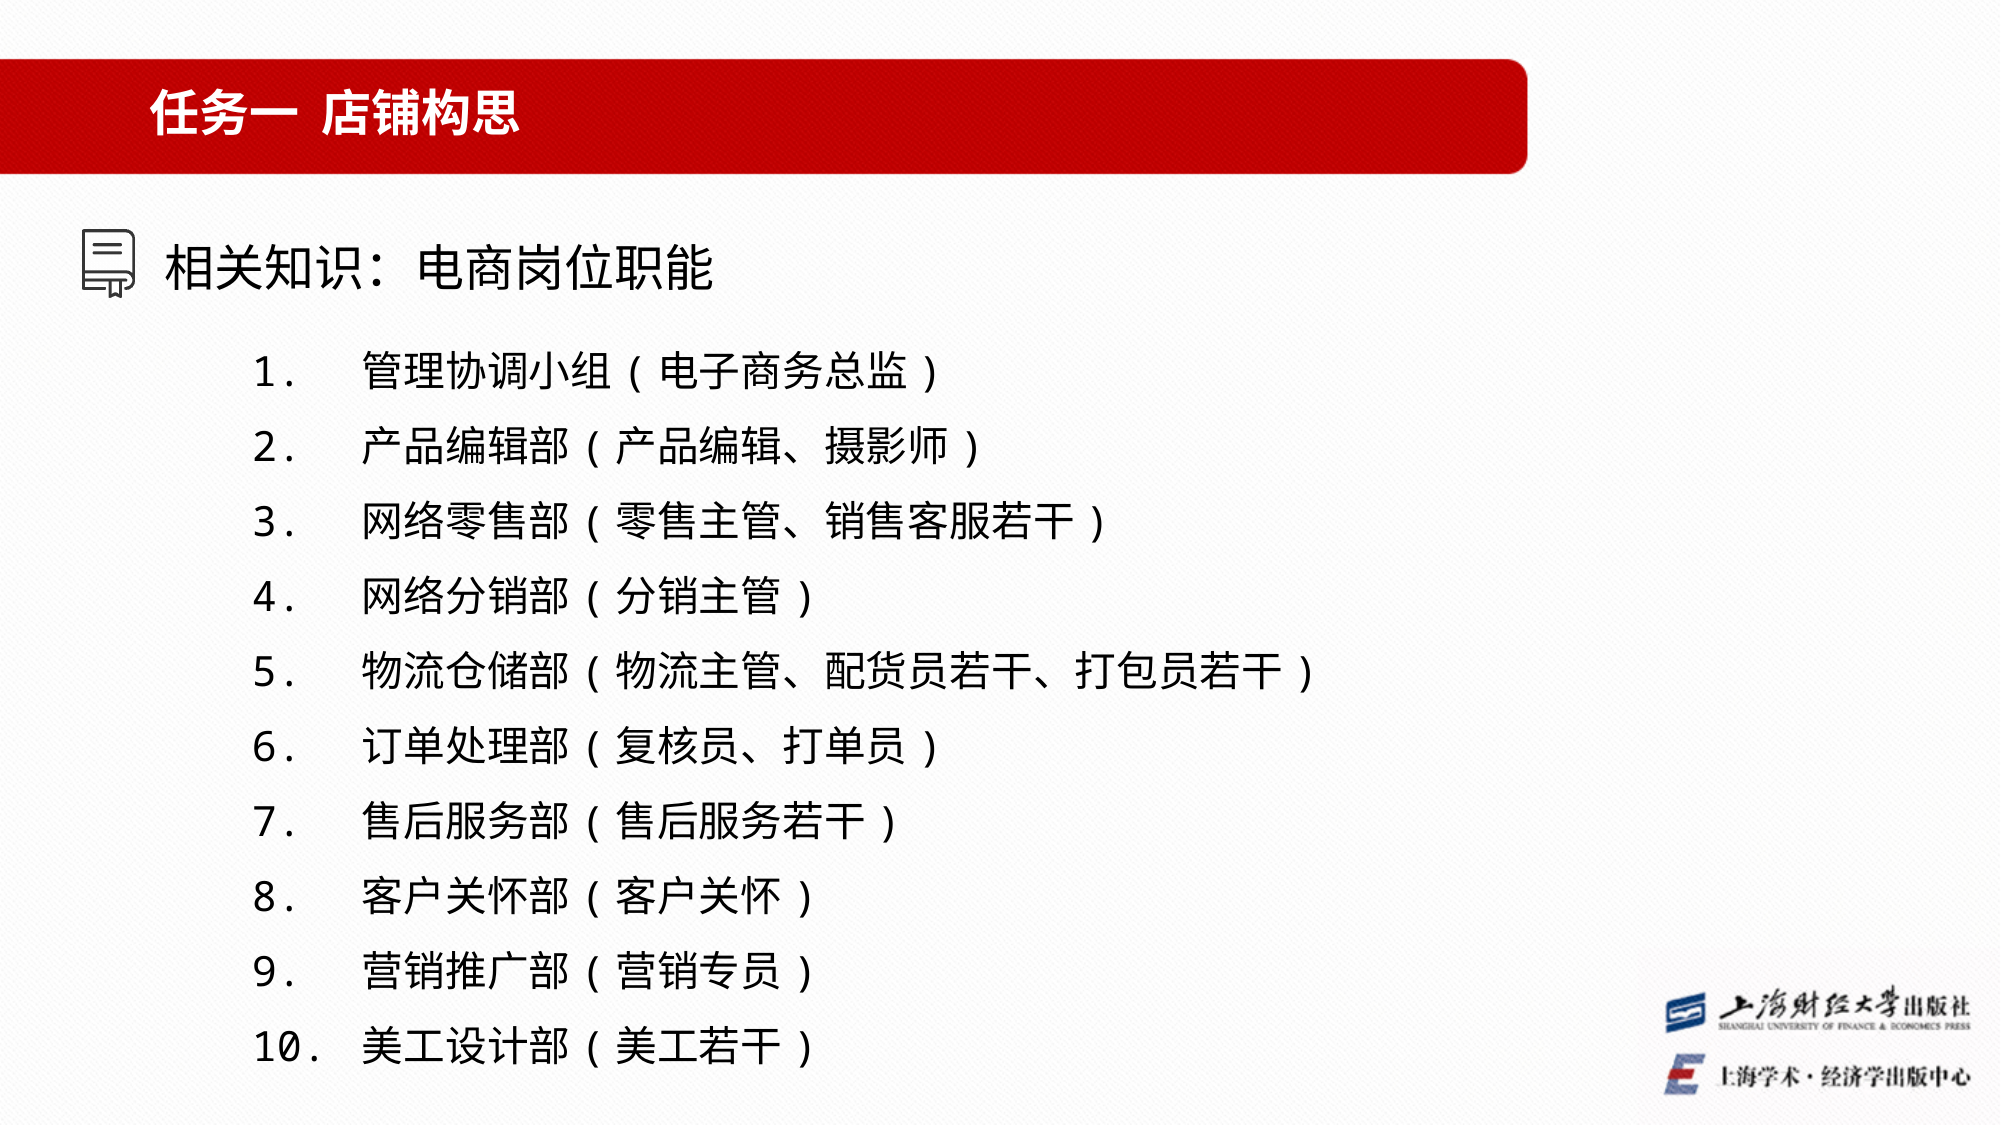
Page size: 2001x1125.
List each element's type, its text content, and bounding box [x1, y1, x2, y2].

text_box 1. 管理协调小组(电子商务总监) 2. 产品编辑部(产品编辑、摄影师) 3. 网络零售部(零售主管、销售客服若干) 4. 网络分销部(分销主管) 5. 物流仓储部(物流主管、配货员若干、打包员若干) 6. 订单处理部(复核员、打单员) 7. 售后服务部(售后服务若干) 8. 客户关怀部(客户关怀) 9. 营销推广部(营销专员) 10. 美工设计部(美工若干) [191, 312, 1386, 1077]
text_box 相关知识：电商岗位职能 [150, 229, 817, 364]
picture [0, 0, 2001, 1125]
text_box 任务一 店铺构思 [134, 49, 1775, 173]
